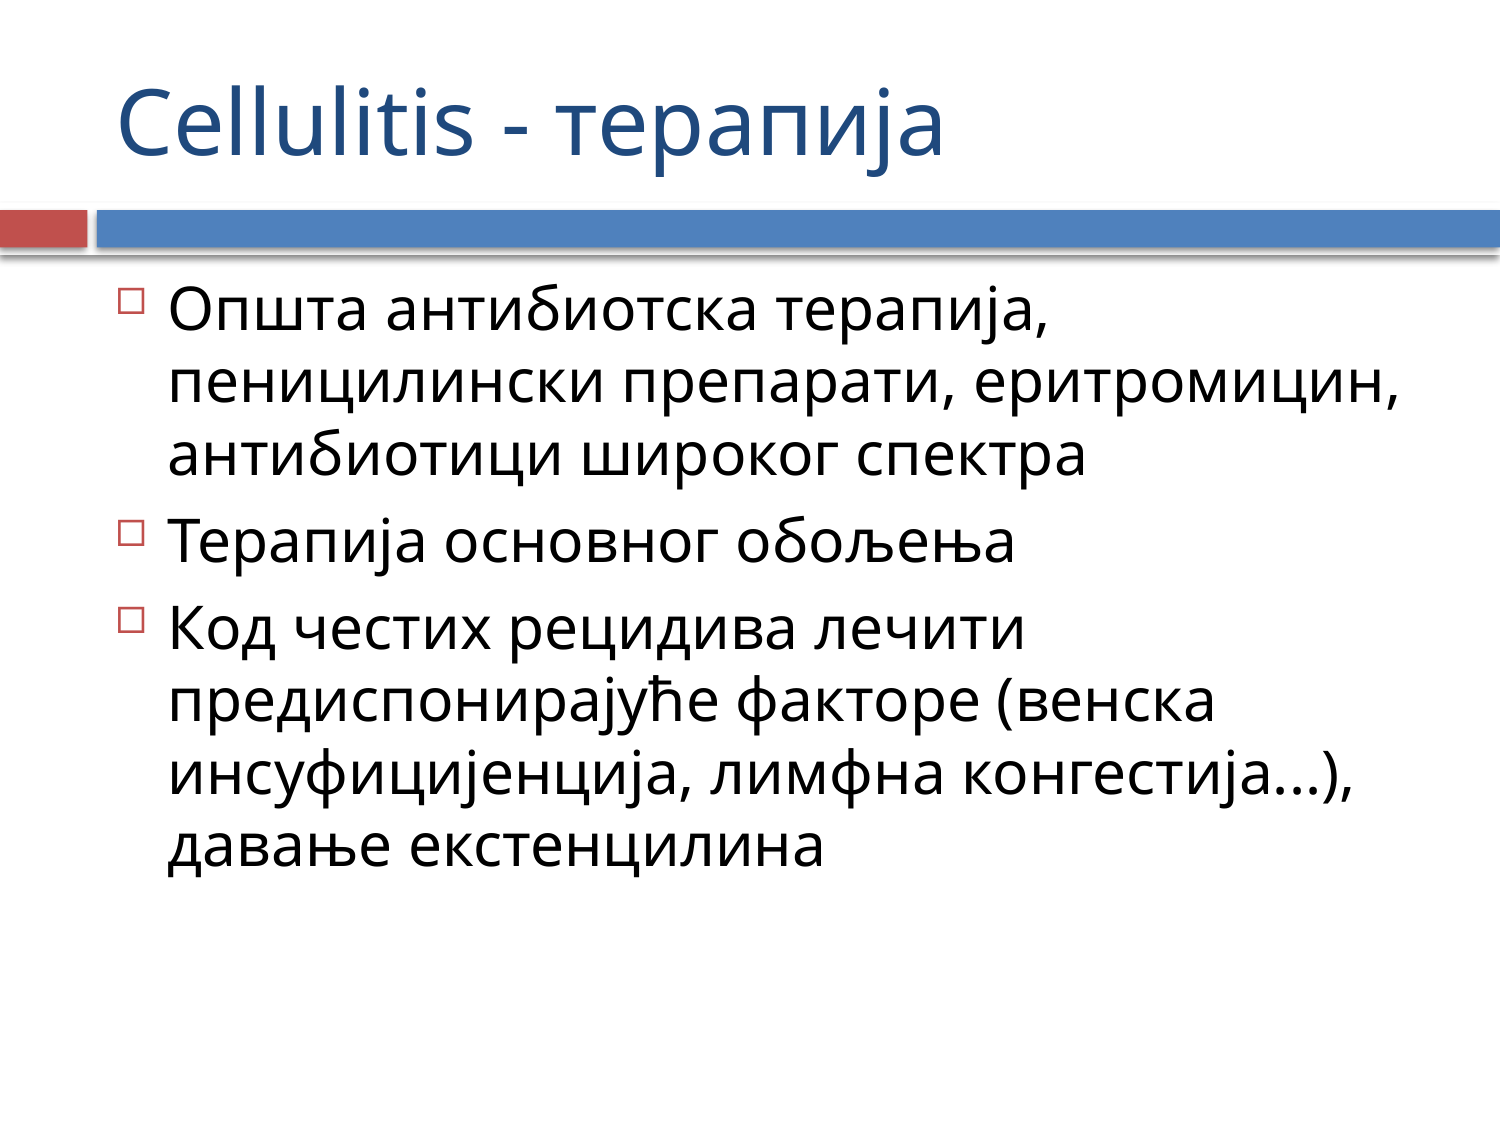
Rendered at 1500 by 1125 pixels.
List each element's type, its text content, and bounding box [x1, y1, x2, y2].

title Cellulitis - терапија [100, 37, 1438, 200]
list Општа антибиотска терапија, пеницилински препарати, еритромицин, антибиотици широког спектра Терапија основног обољења Код честих рецидива лечити предиспонирајуће факторе (венска инсуфицијенција, лимфна конгестија...), давање екстенцилина [100, 262, 1438, 1000]
